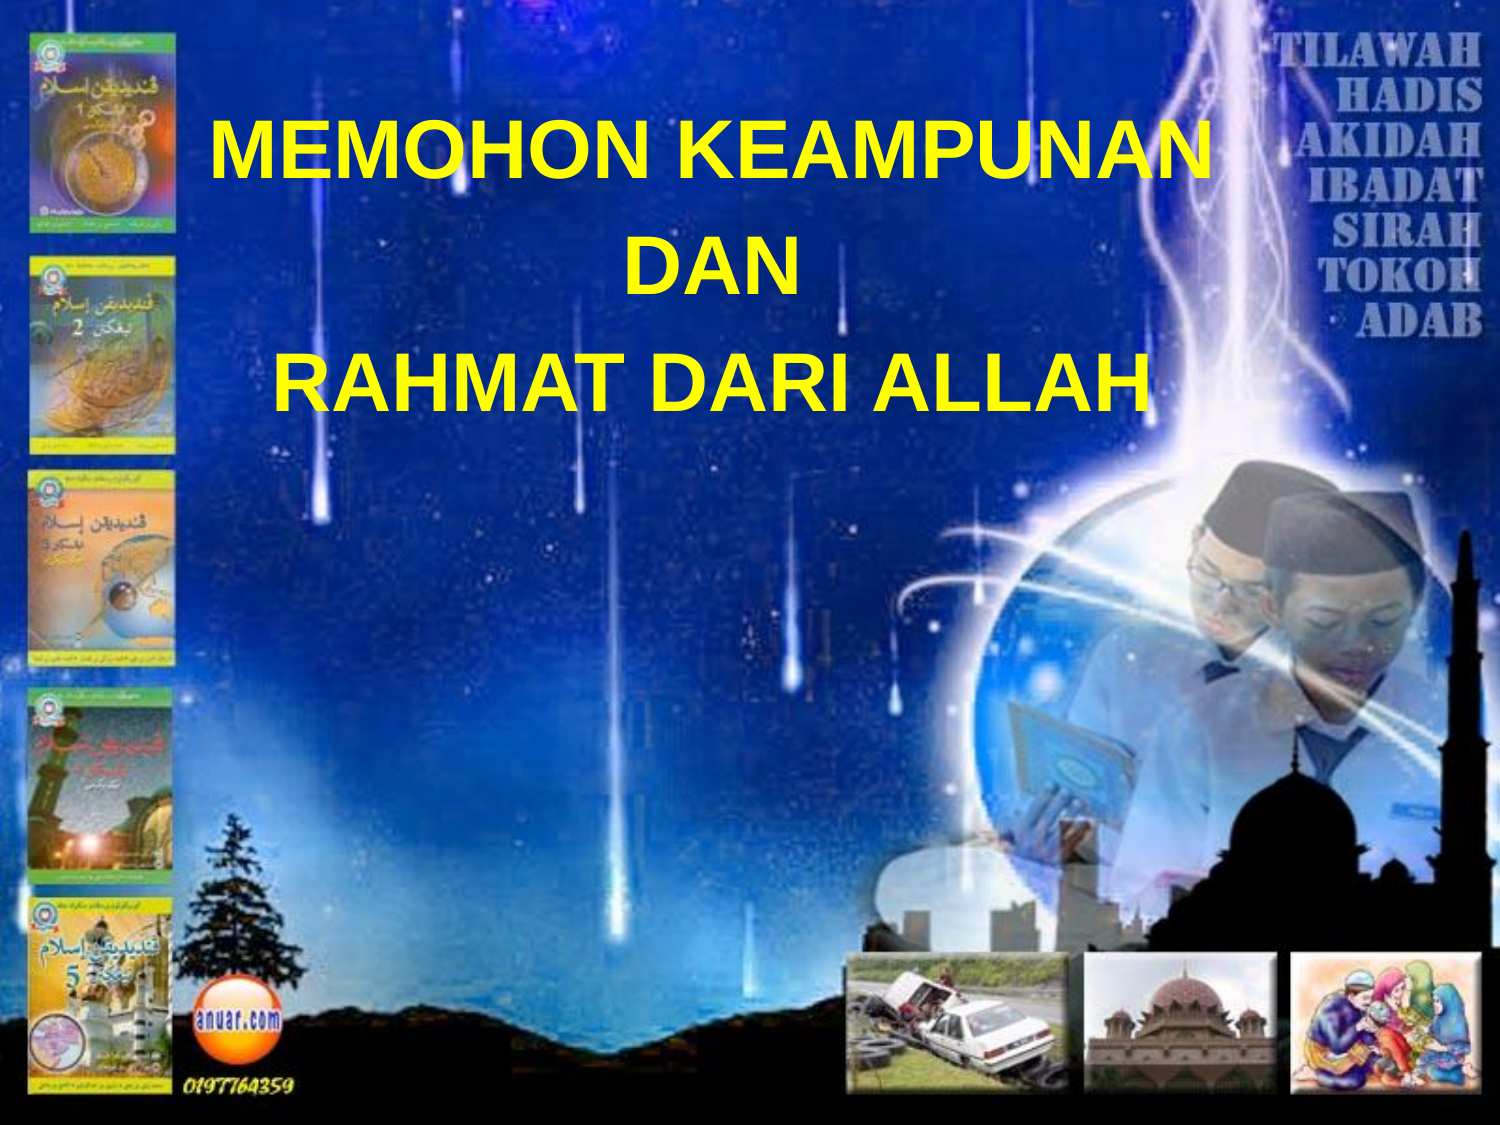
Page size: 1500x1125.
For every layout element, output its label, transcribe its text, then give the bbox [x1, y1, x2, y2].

picture [0, 0, 1500, 1125]
text_box MEMOHON KEAMPUNAN DAN RAHMAT DARI ALLAH [37, 87, 1388, 525]
